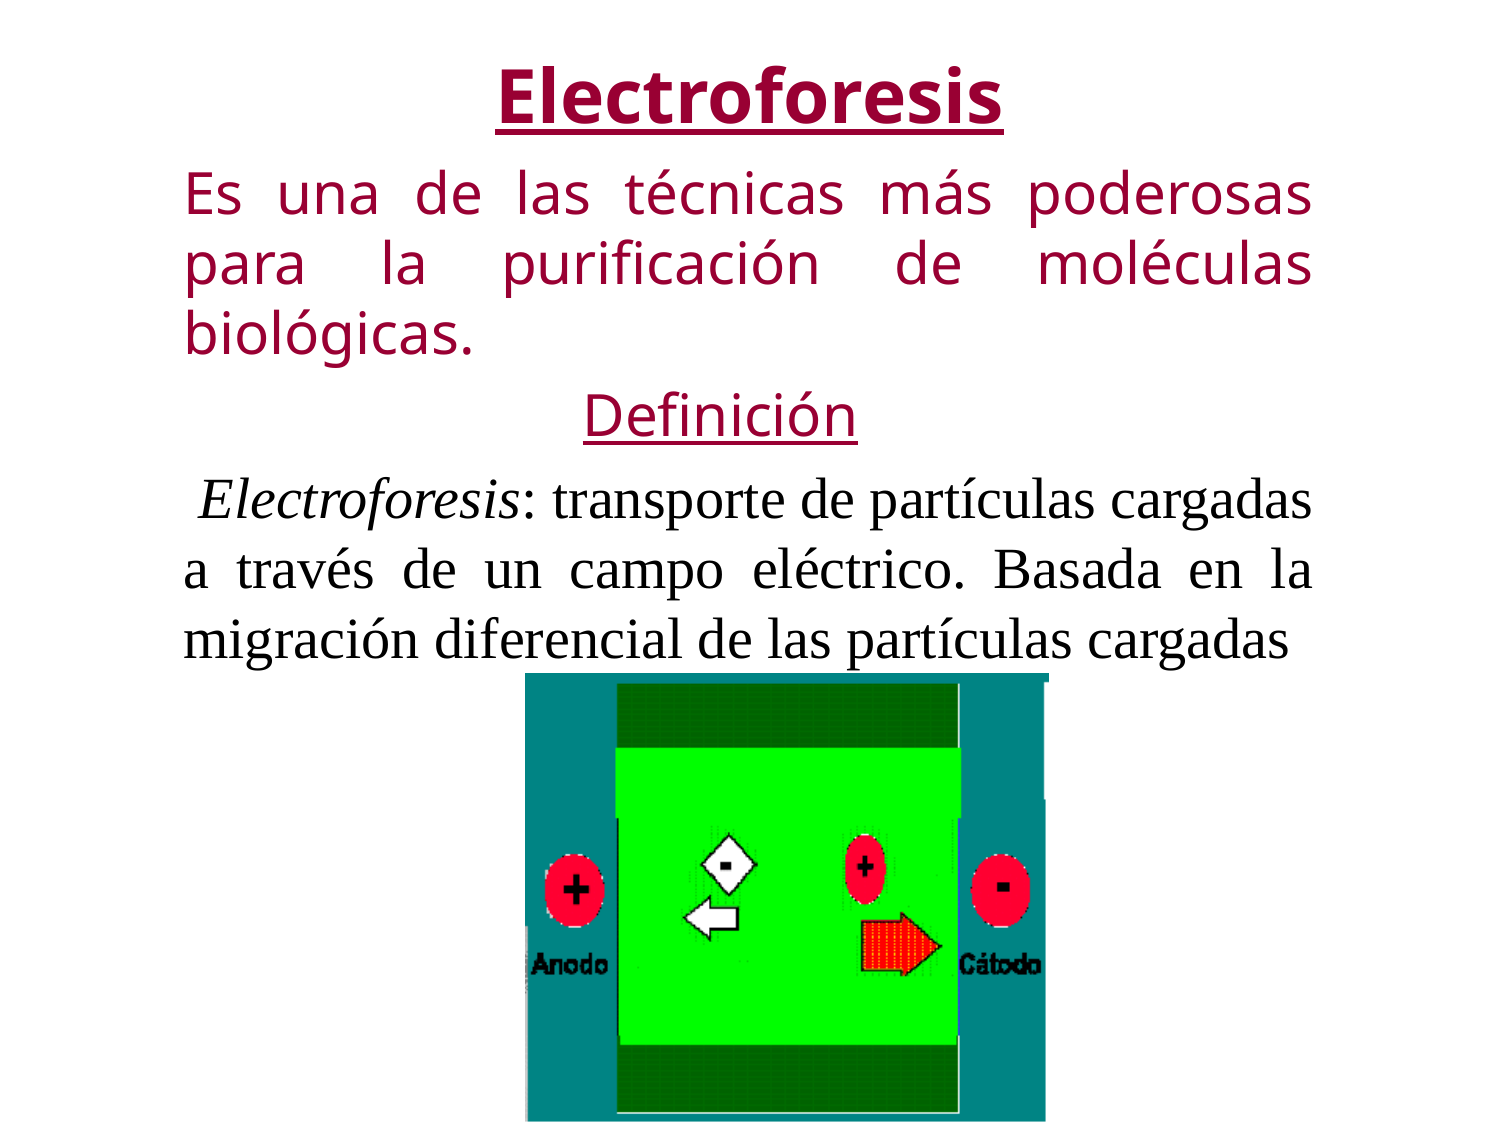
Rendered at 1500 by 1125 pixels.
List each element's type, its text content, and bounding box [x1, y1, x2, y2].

list Es una de las técnicas más poderosas para la purificación de moléculas biológicas. Definición Electroforesis: transporte de partículas cargadas a través de un campo eléctrico. Basada en la migración diferencial de las partículas cargadas [111, 148, 1329, 825]
title Electroforesis [111, 0, 1388, 188]
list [525, 673, 1050, 1125]
